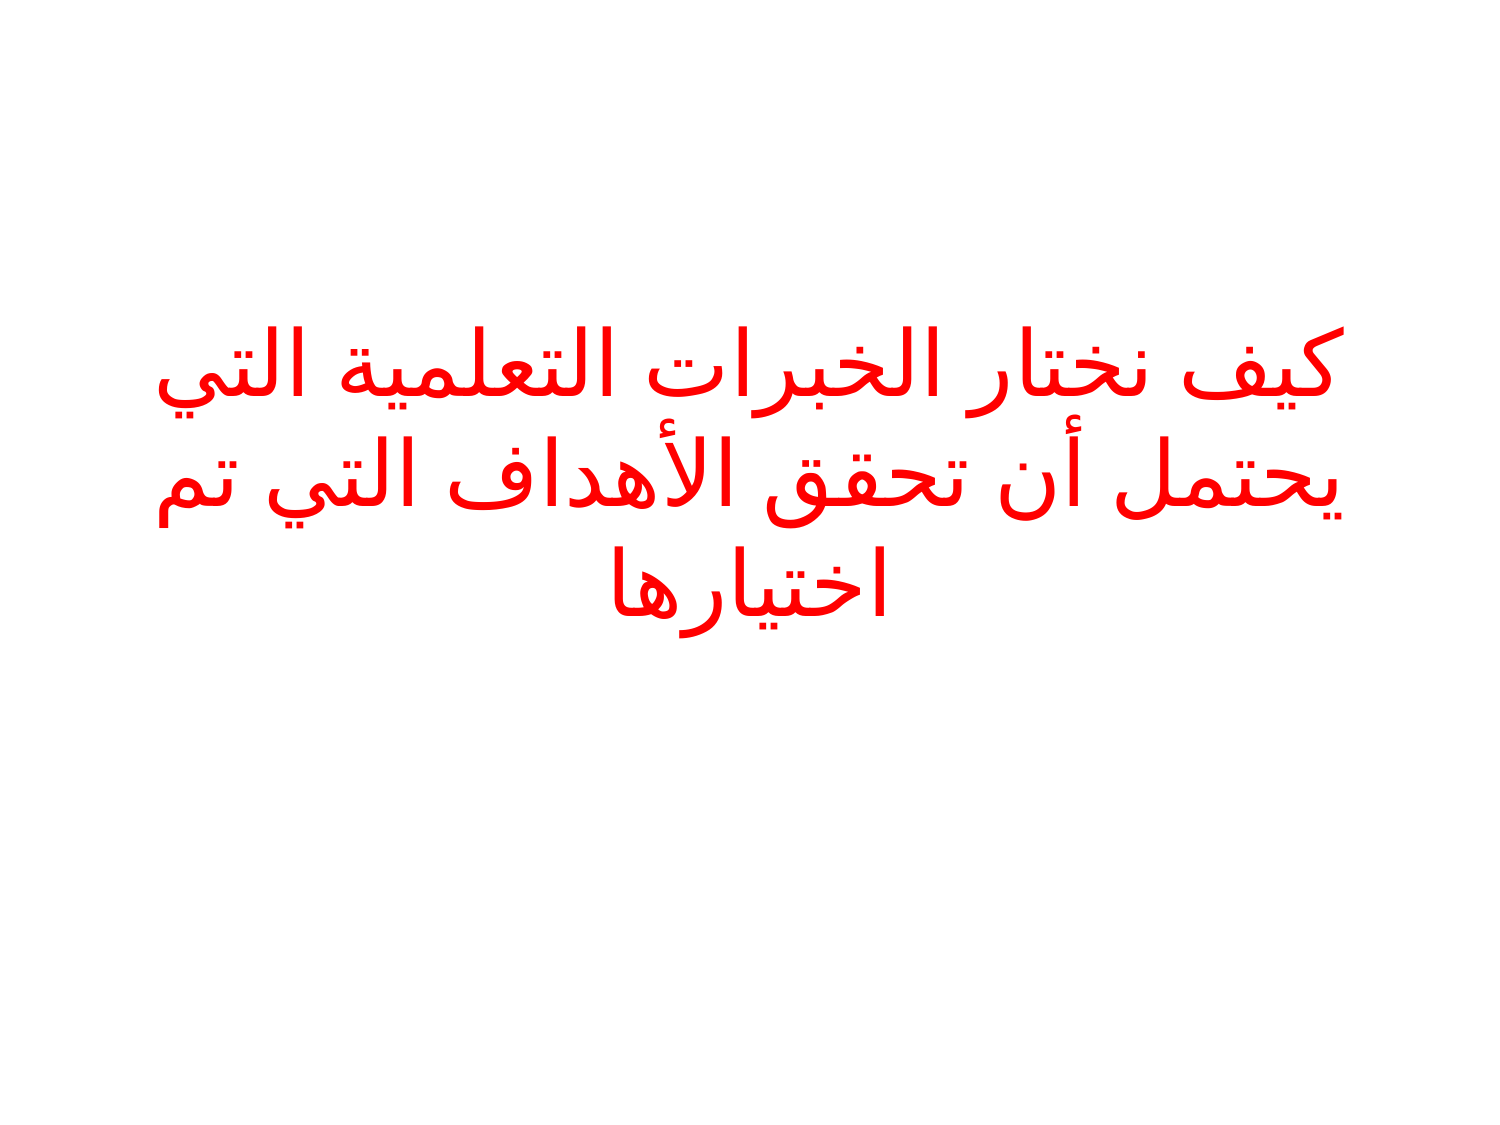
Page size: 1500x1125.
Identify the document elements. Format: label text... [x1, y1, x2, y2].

title كيف نختار الخبرات التعلمية التي يحتمل أن تحقق الأهداف التي تم اختيارها [112, 349, 1388, 591]
